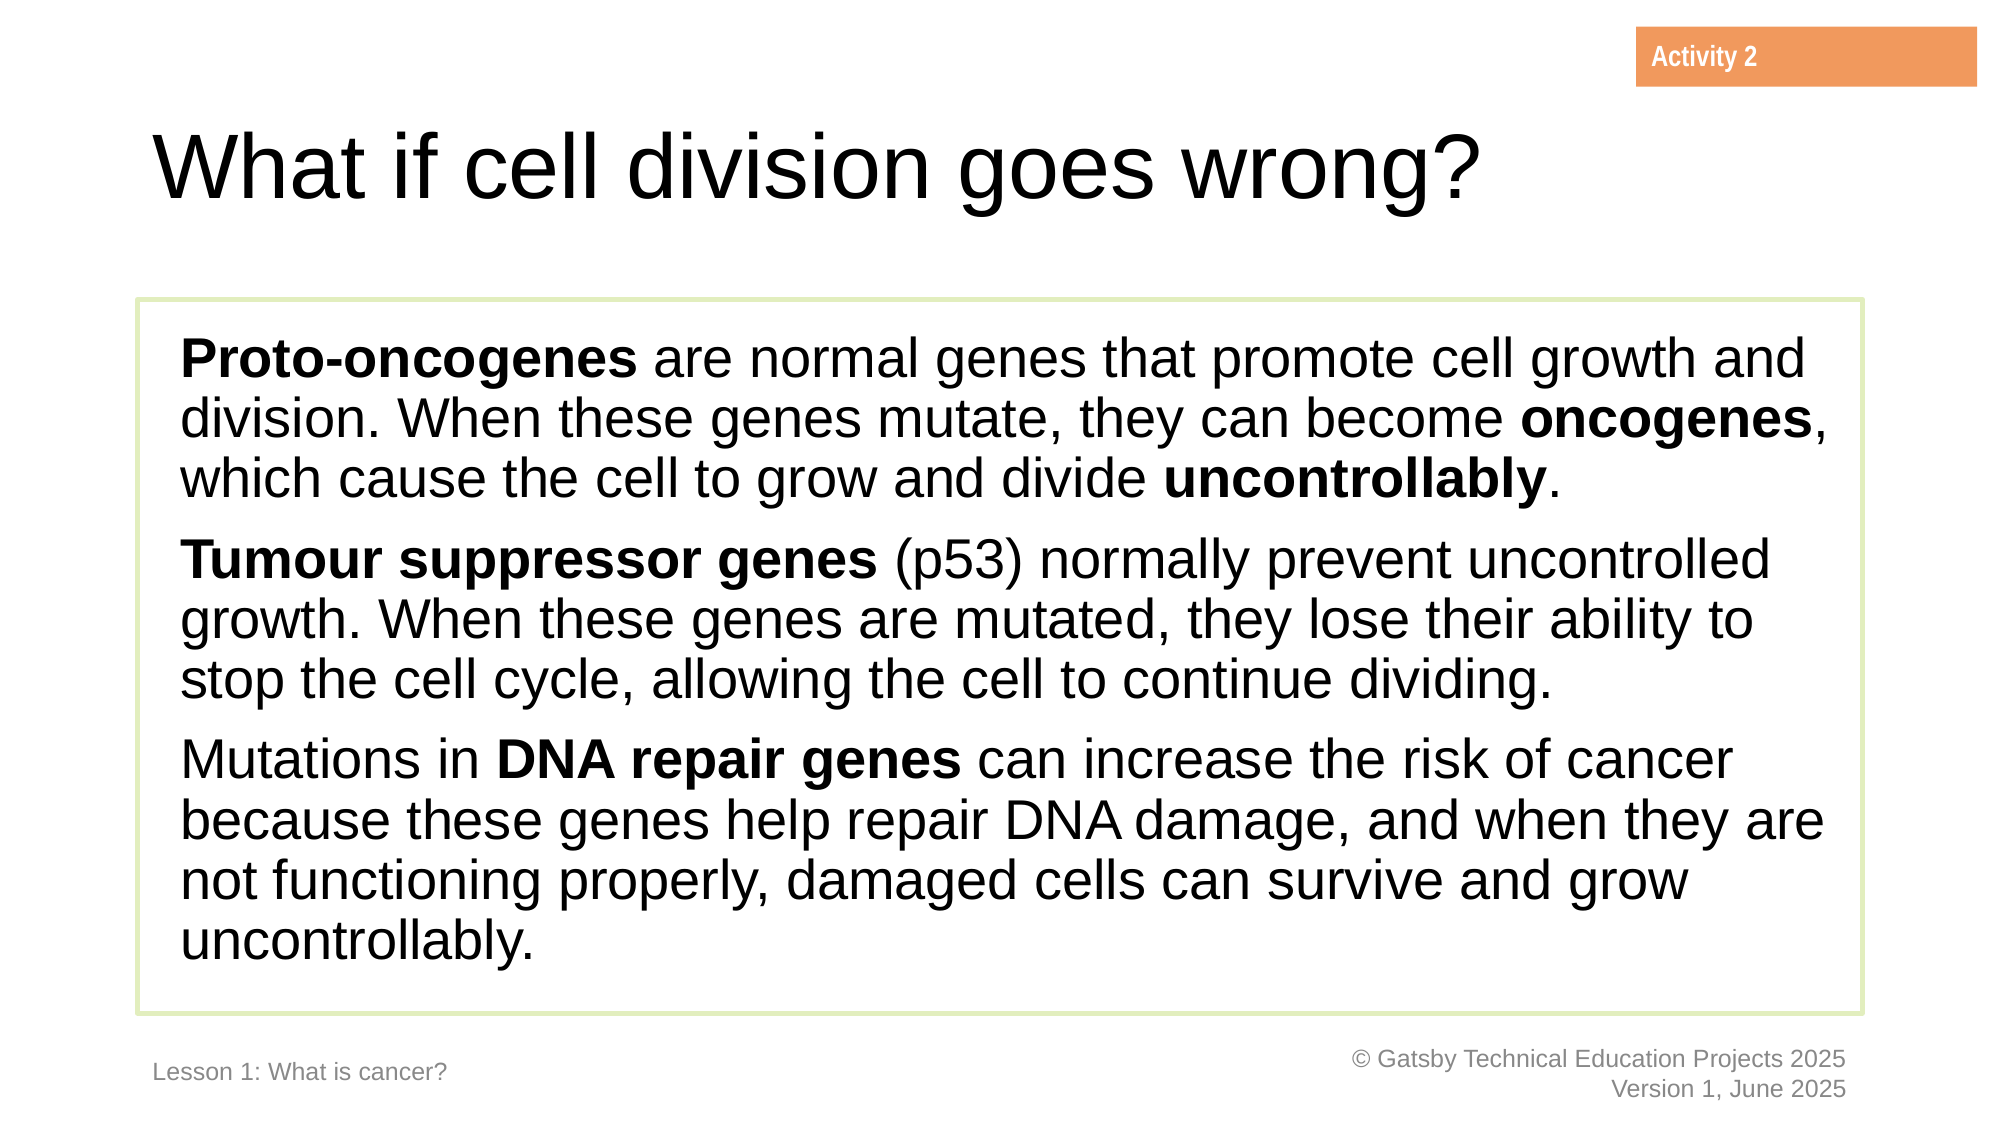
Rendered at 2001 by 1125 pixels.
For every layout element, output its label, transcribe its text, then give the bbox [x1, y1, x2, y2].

title What if cell division goes wrong? [137, 59, 1863, 278]
list Proto-oncogenes are normal genes that promote cell growth and division. When these genes mutate, they can become oncogenes, which cause the cell to grow and divide uncontrollably. Tumour suppressor genes (p53) normally prevent uncontrolled growth. When these genes are mutated, they lose their ability to stop the cell cycle, allowing the cell to continue dividing. Mutations in DNA repair genes can increase the risk of cancer because these genes help repair DNA damage, and when they are not functioning properly, damaged cells can survive and grow uncontrollably. [135, 297, 1865, 1016]
list Lesson 1: What is cancer? [137, 1042, 829, 1103]
list Activity 2 [1636, 26, 1978, 87]
